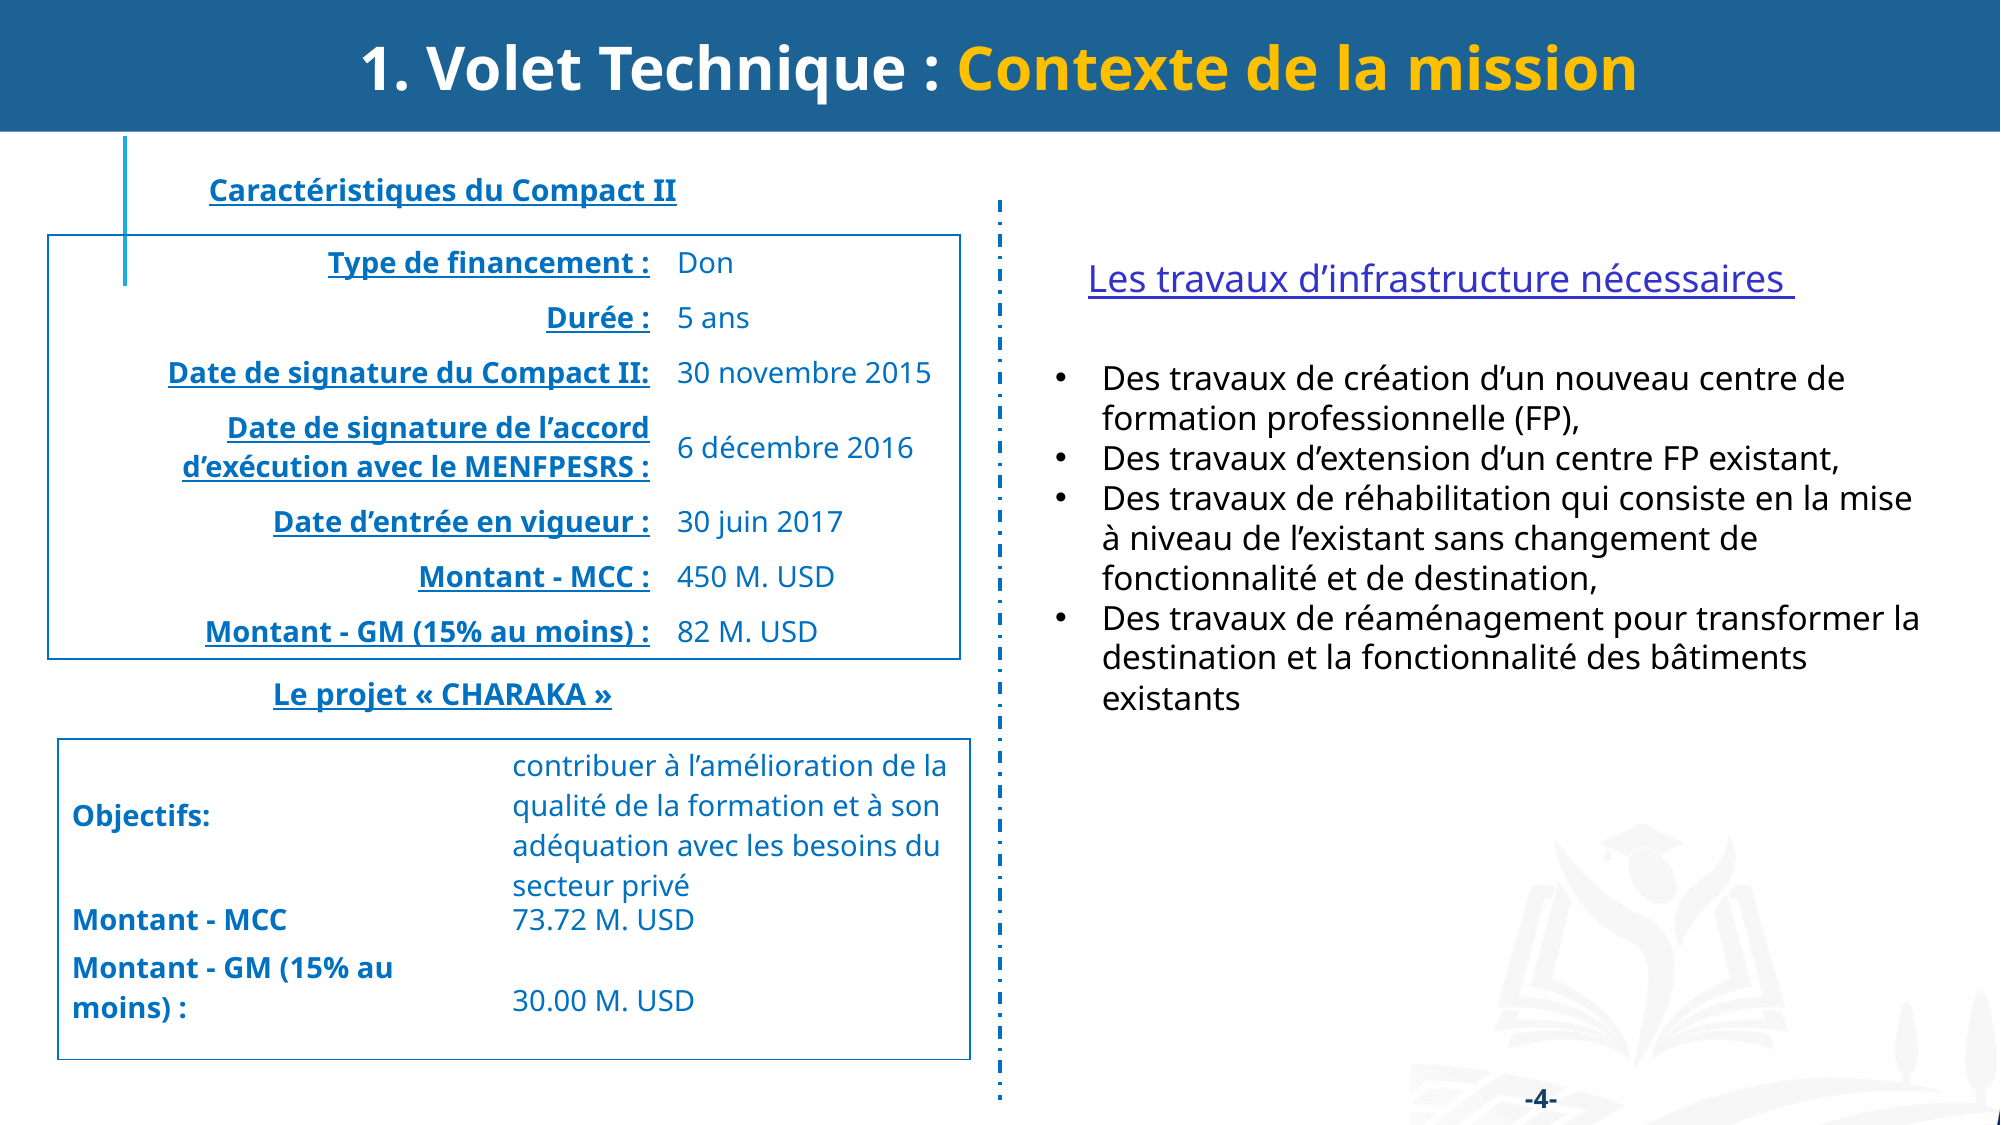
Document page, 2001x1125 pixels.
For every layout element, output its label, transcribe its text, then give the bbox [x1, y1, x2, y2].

table_cell 450 M. USD [664, 548, 959, 604]
table_cell 6 décembre 2016 [664, 400, 959, 493]
text_box Caractéristiques du Compact II [193, 163, 692, 215]
text_box Le projet « CHARAKA » [258, 668, 628, 720]
text_box Les travaux d’infrastructure nécessaires [1073, 247, 1810, 308]
table_header Don [664, 236, 959, 290]
table_cell 30.00 M. USD [499, 941, 969, 1059]
table_header Objectifs: [59, 740, 499, 892]
table_cell Montant - MCC [59, 892, 499, 941]
table_cell 30 juin 2017 [664, 493, 959, 548]
table_cell Montant - GM (15% au moins) : [59, 941, 499, 1059]
table_header Type de financement : [49, 236, 664, 290]
table_cell Montant - MCC : [49, 548, 664, 604]
table_cell Date de signature de l’accord d’exécution avec le MENFPESRS : [49, 400, 664, 493]
table_cell 30 novembre 2015 [664, 345, 959, 400]
table_cell Montant - GM (15% au moins) : [49, 604, 664, 658]
table_cell Durée : [49, 290, 664, 345]
picture [1409, 759, 2000, 1125]
table_cell Date de signature du Compact II: [49, 345, 664, 400]
table_cell Date d’entrée en vigueur : [49, 493, 664, 548]
text_box 1. Volet Technique : Contexte de la mission [0, 0, 2000, 133]
table_cell 73.72 M. USD [499, 892, 969, 941]
text_box Des travaux de création d’un nouveau centre de formation professionnelle (FP), Des travaux d’extension d’un centre FP existant, Des travaux de réhabilitation qui consiste en la mise à niveau de l’existant sans changement de fonctionnalité et de destination, Des travaux de réaménagement pour transformer la destination et la fonctionnalité des bâtiments existants [1040, 349, 1949, 724]
table_cell 5 ans [664, 290, 959, 345]
table_cell 82 M. USD [664, 604, 959, 658]
table_header contribuer à l’amélioration de la qualité de la formation et à son adéquation avec les besoins du secteur privé [499, 740, 969, 892]
